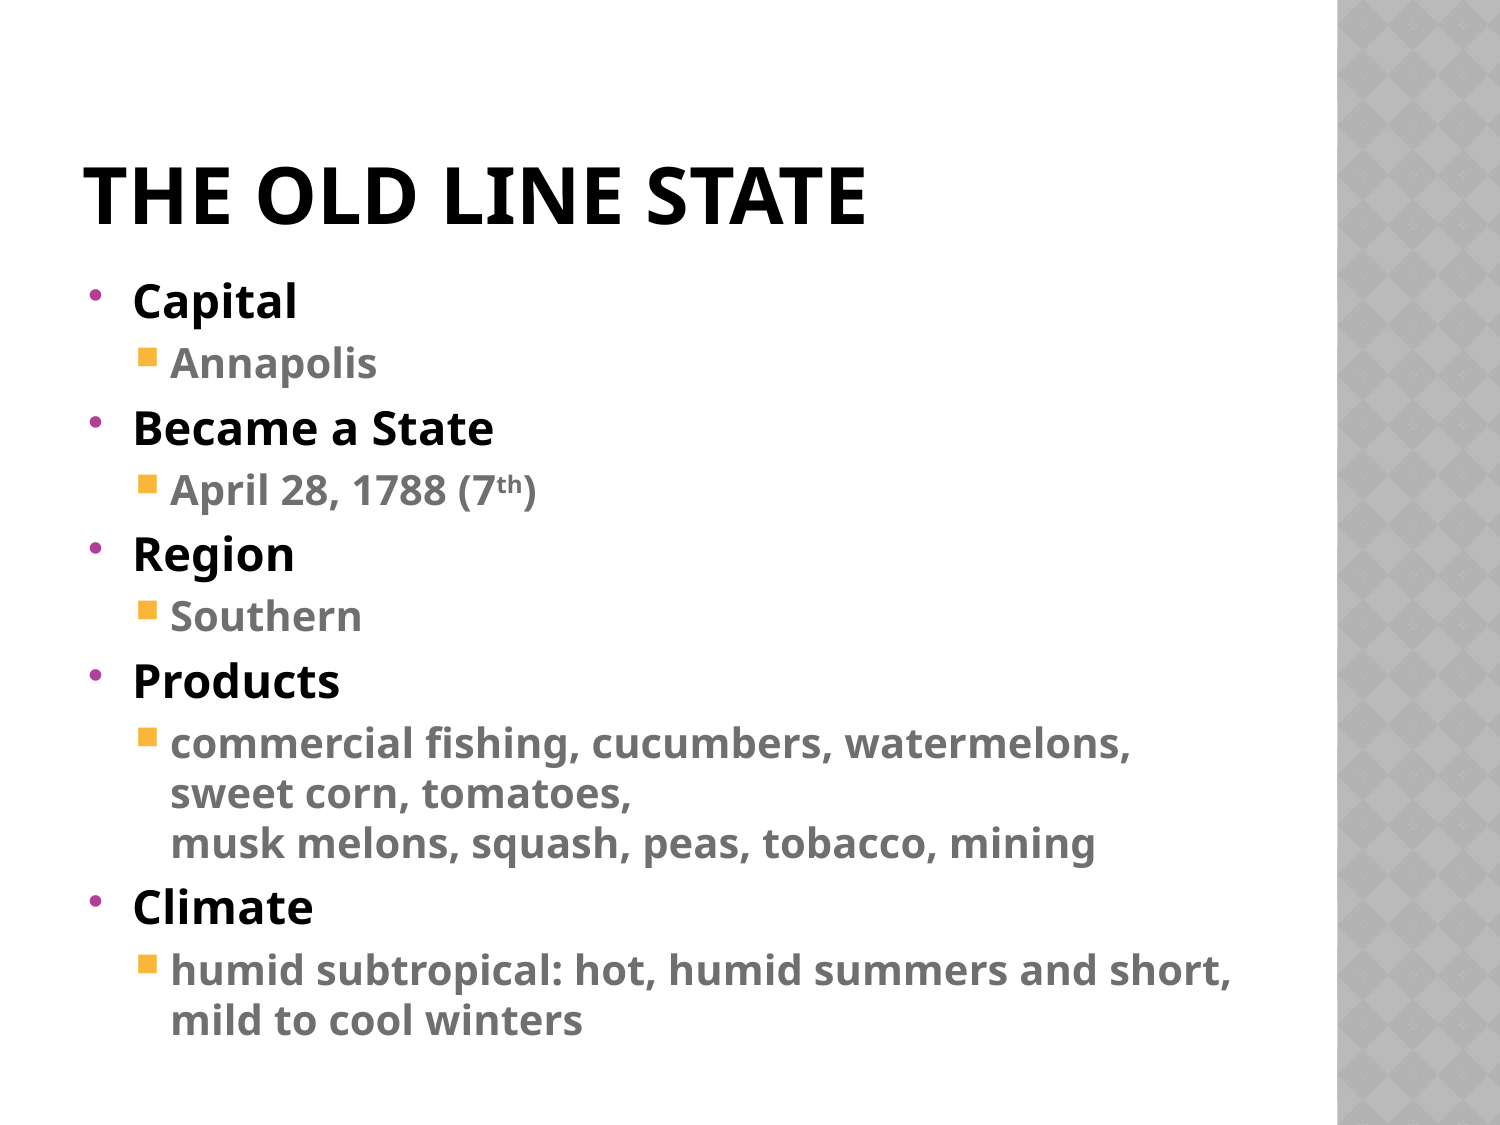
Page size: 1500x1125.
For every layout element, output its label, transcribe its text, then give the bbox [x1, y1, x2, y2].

list Capital Annapolis Became a State April 28, 1788 (7th) Region Southern Products commercial fishing, cucumbers, watermelons, sweet corn, tomatoes, musk melons, squash, peas, tobacco, mining Climate humid subtropical: hot, humid summers and short, mild to cool winters [75, 264, 1263, 1059]
title The old line state [75, 52, 1263, 240]
